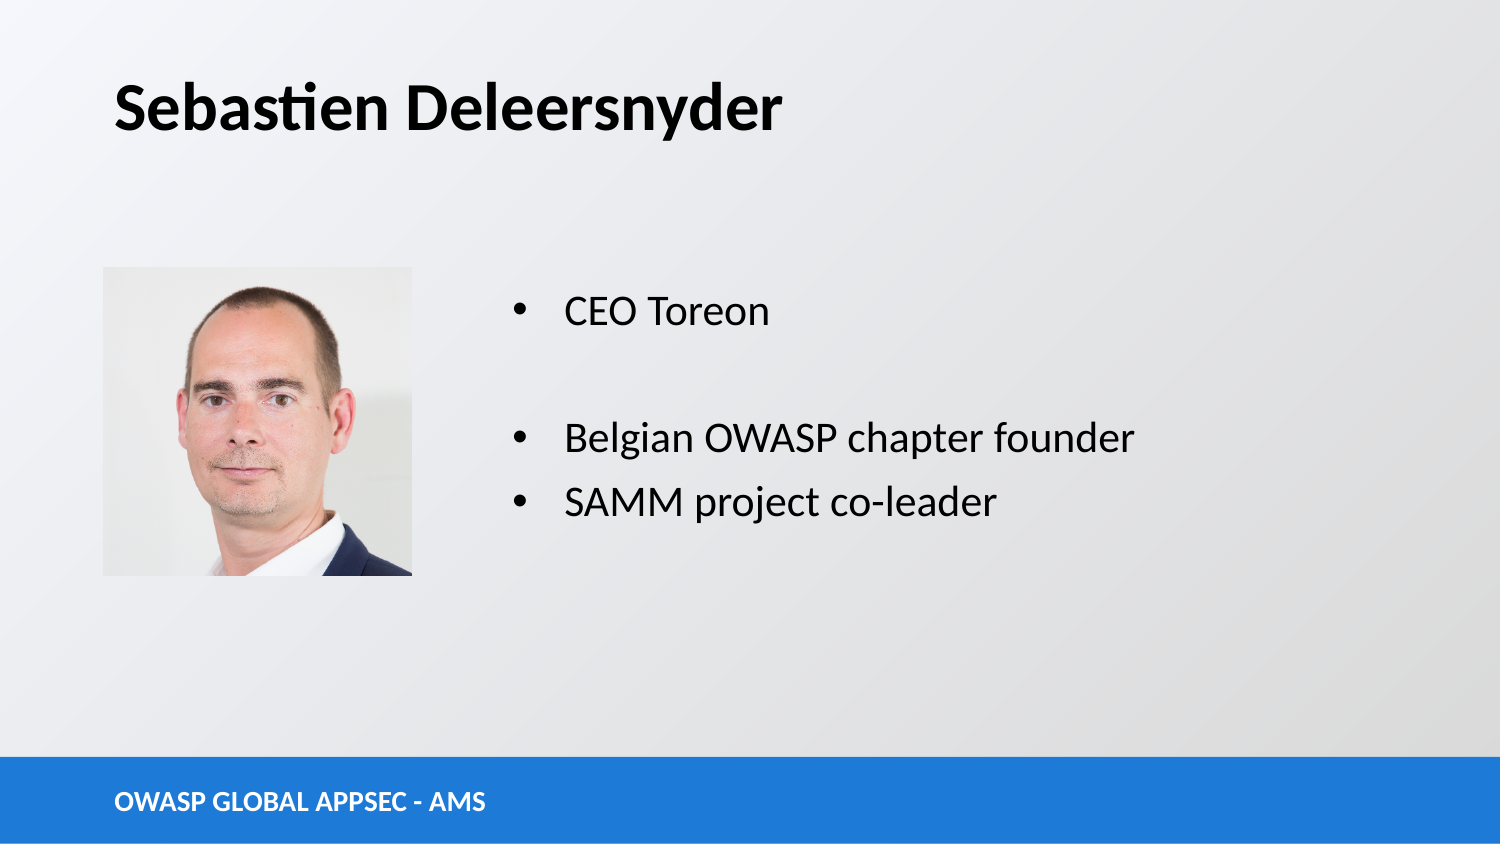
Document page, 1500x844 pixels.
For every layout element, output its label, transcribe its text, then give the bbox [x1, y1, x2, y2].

title Sebastien Deleersnyder [103, 26, 1397, 190]
list CEO Toreon Belgian OWASP chapter founder SAMM project co-leader [478, 281, 1397, 818]
picture [102, 267, 412, 577]
